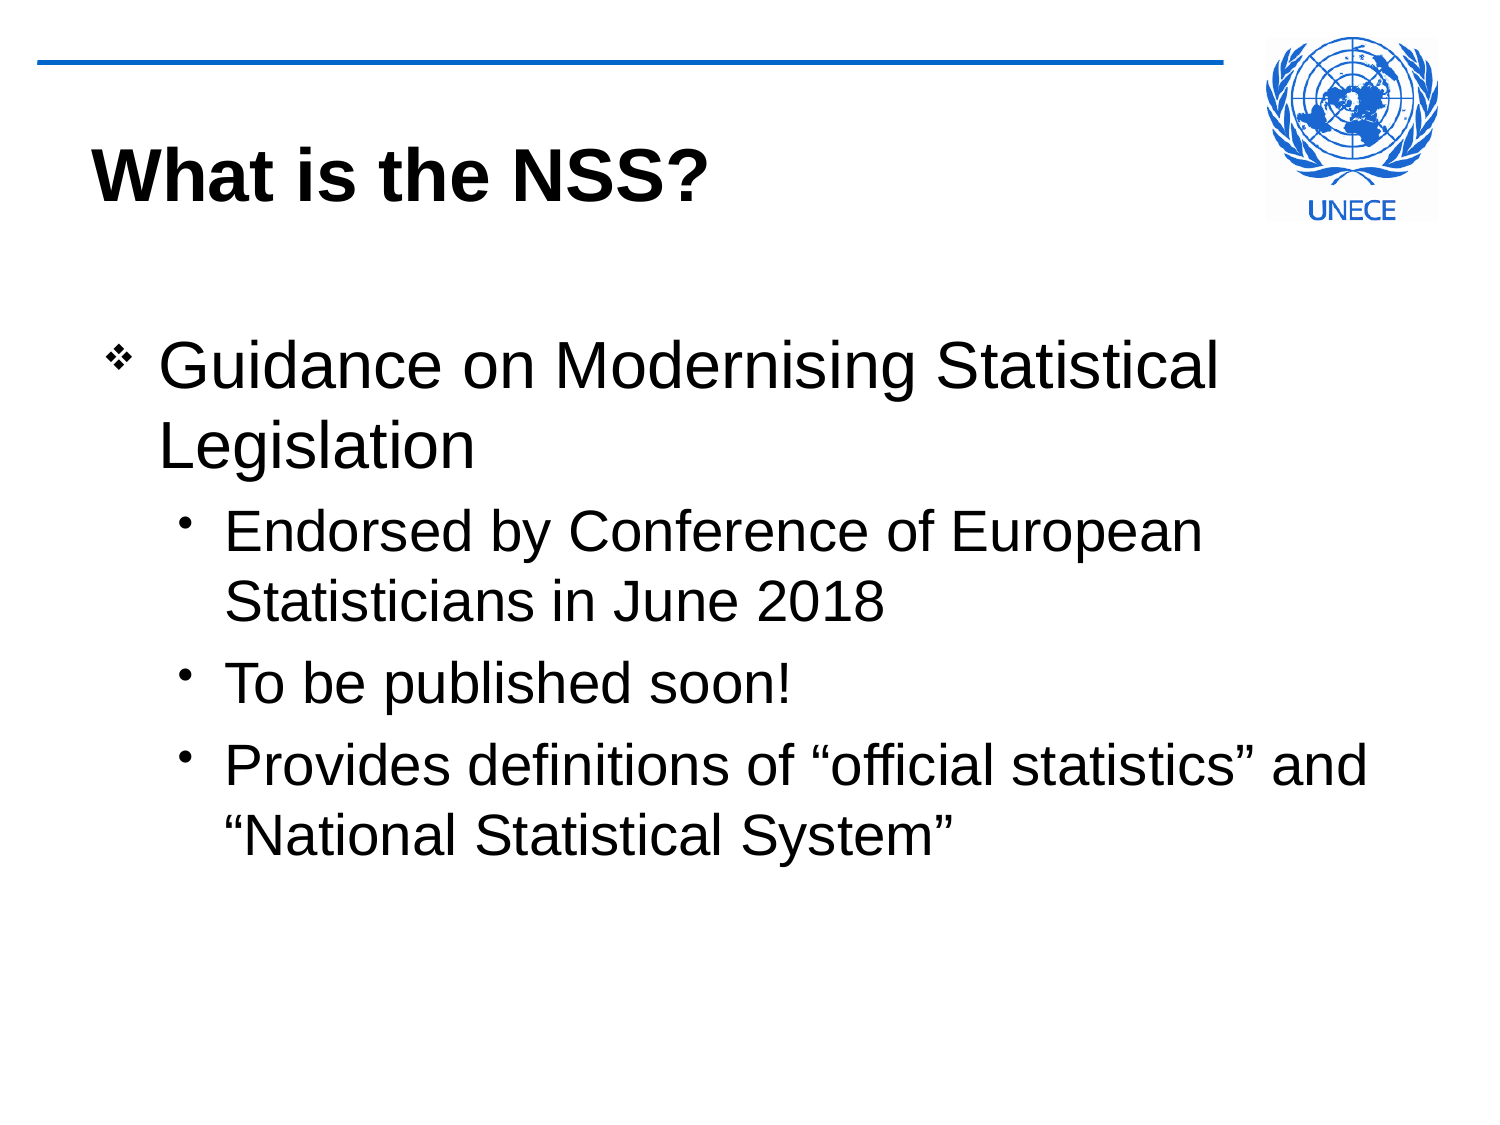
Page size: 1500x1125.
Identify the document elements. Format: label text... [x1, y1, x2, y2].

list Guidance on Modernising Statistical Legislation Endorsed by Conference of European Statisticians in June 2018 To be published soon! Provides definitions of “official statistics” and “National Statistical System” [87, 314, 1388, 1000]
title What is the NSS? [76, 90, 1284, 253]
picture [1266, 37, 1438, 221]
